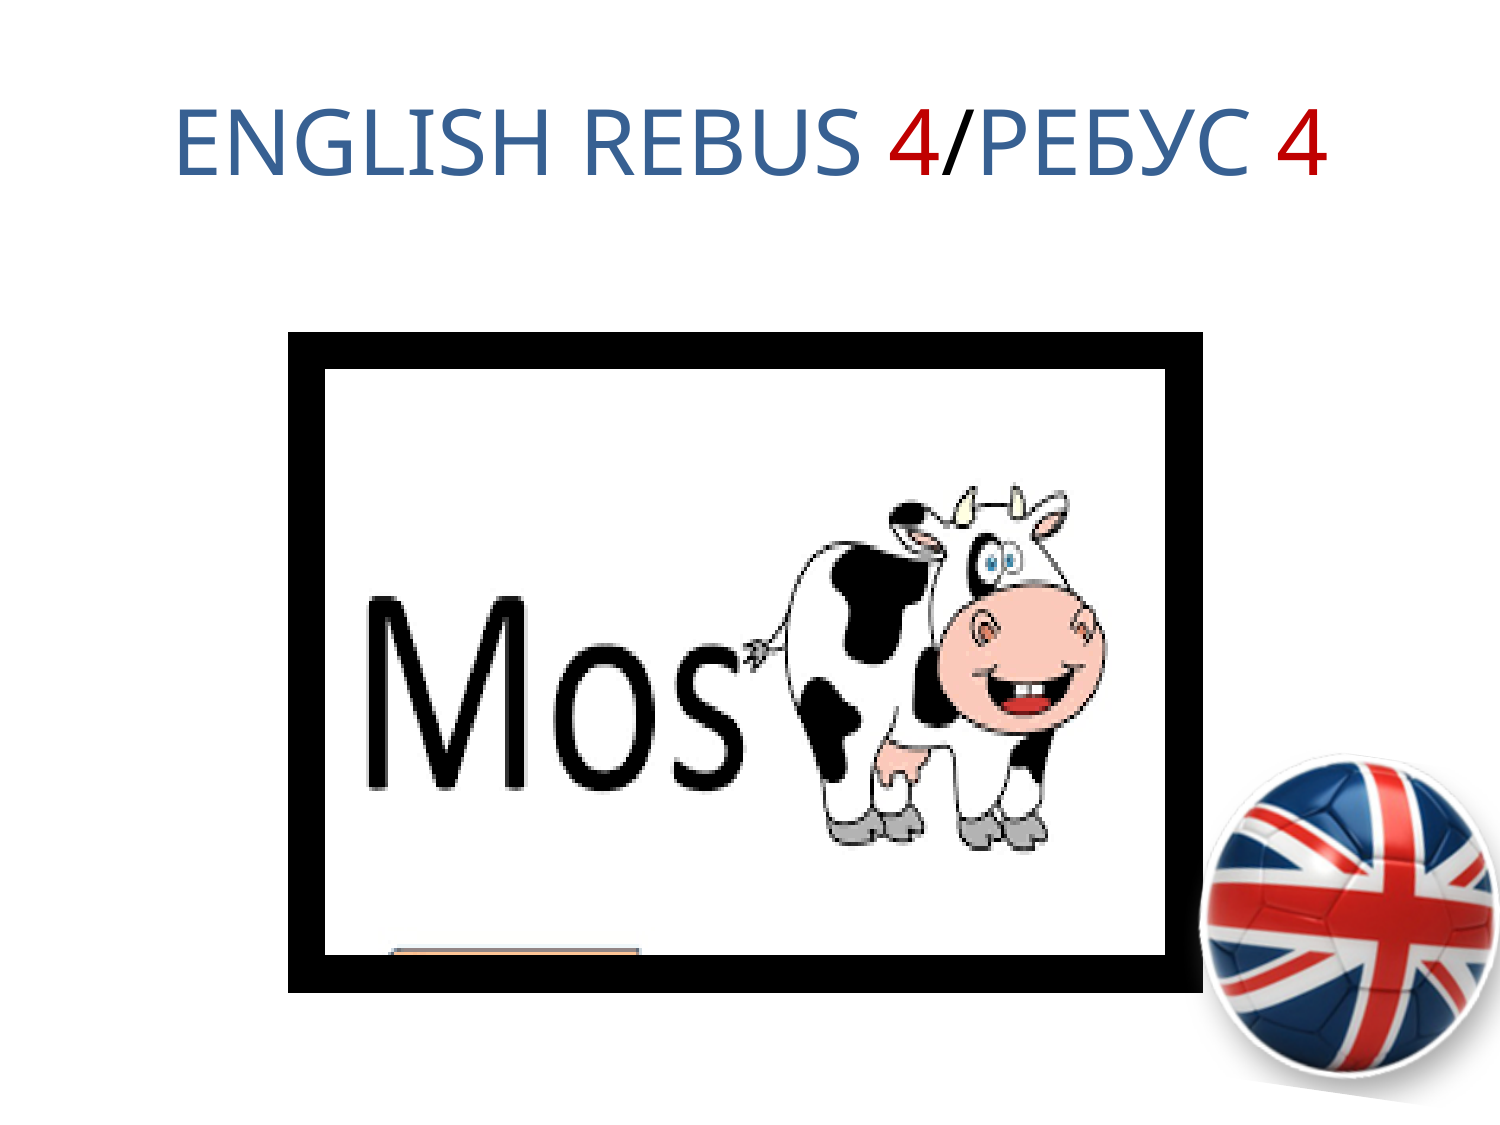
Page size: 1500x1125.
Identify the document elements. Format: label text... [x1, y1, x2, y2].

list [325, 368, 1166, 956]
picture [1153, 732, 1500, 1117]
title ENGLISH REBUS 4/РЕБУС 4 [75, 45, 1425, 233]
